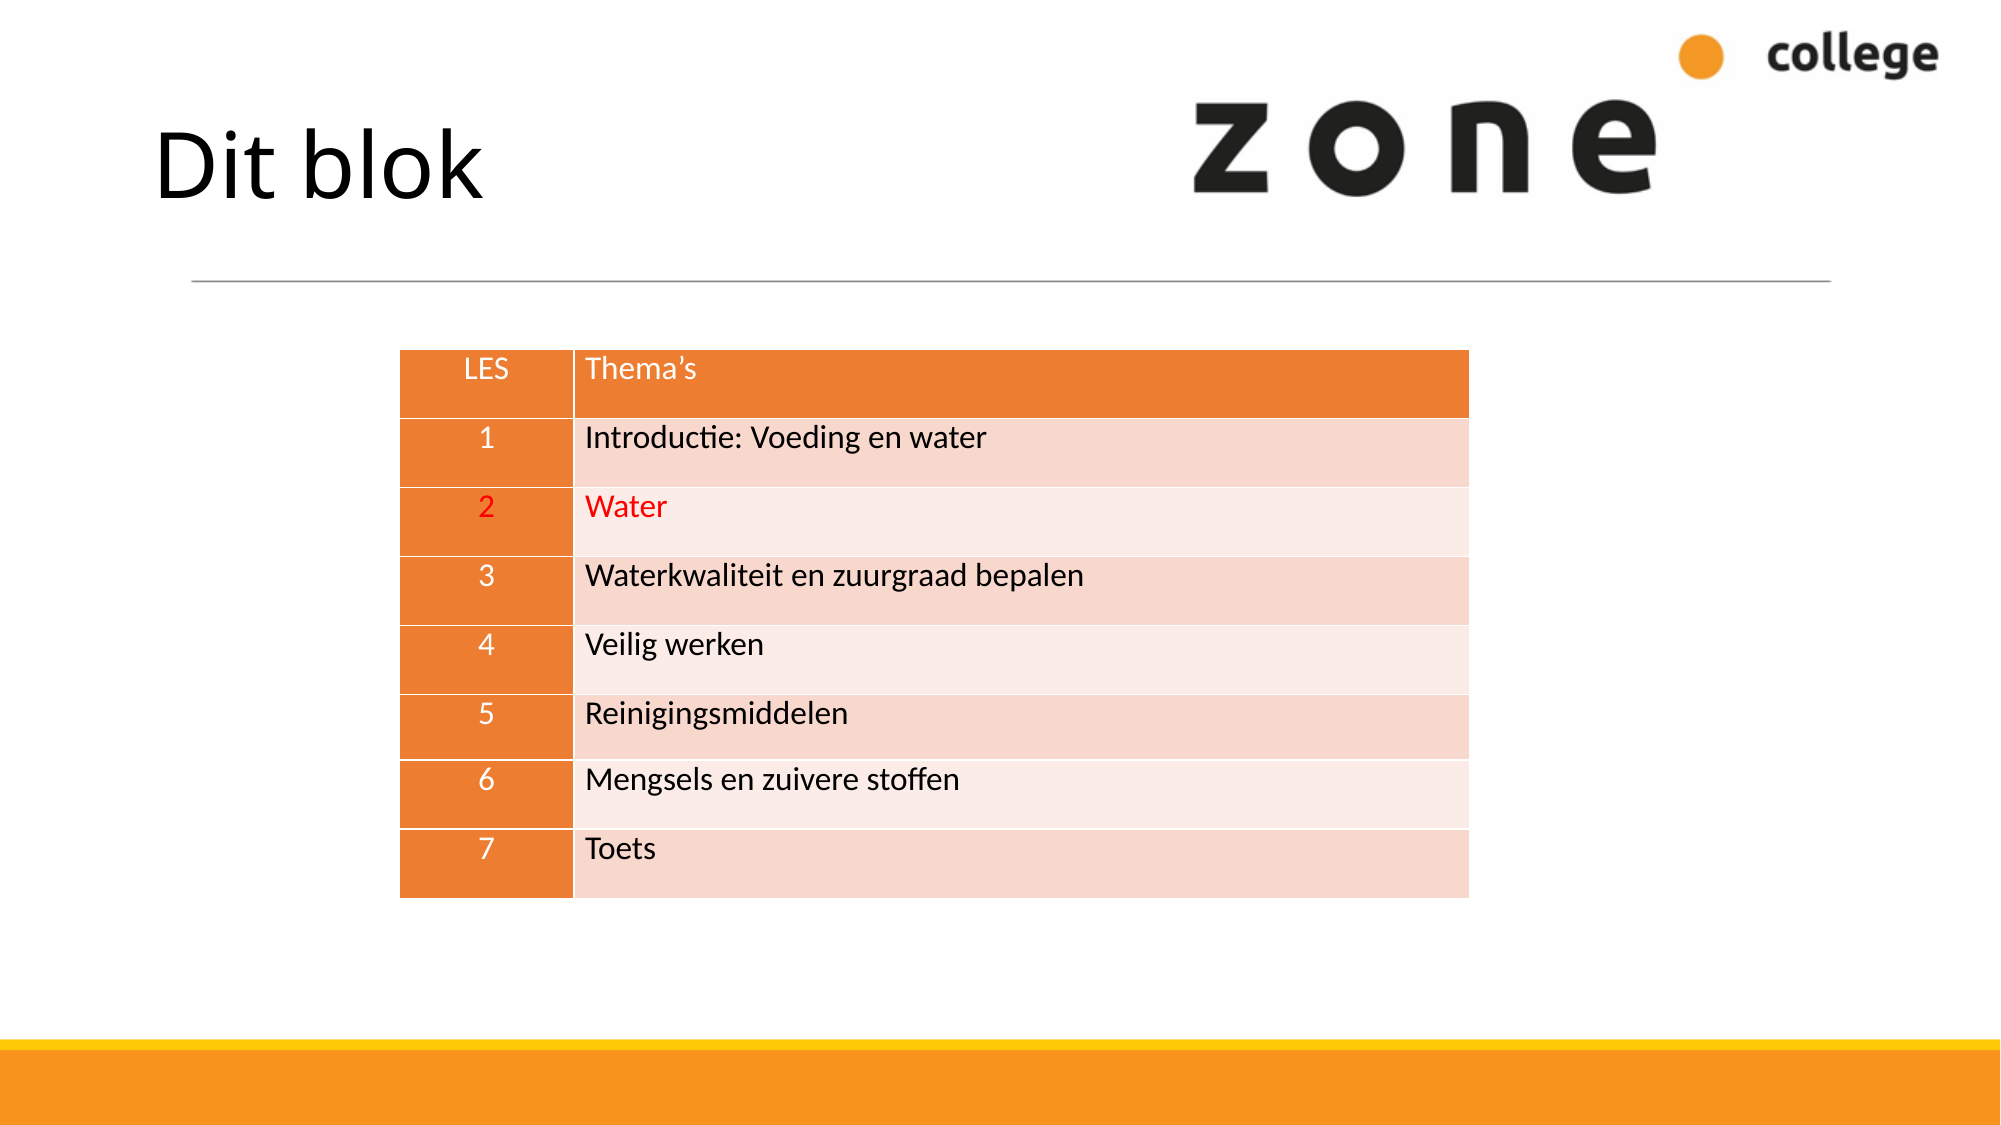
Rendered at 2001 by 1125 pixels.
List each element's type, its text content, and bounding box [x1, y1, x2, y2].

table_cell Water [575, 488, 1469, 556]
table_cell Toets [575, 830, 1469, 898]
table_cell Veilig werken [575, 626, 1469, 694]
table_header LES [400, 350, 573, 418]
table_cell 7 [400, 830, 573, 898]
table_cell 6 [400, 761, 573, 828]
table_cell 3 [400, 557, 573, 625]
picture [0, 0, 2001, 1125]
table_cell 4 [400, 626, 573, 694]
table_cell Mengsels en zuivere stoffen [575, 761, 1469, 828]
table_cell 1 [400, 419, 573, 487]
table_cell 5 [400, 695, 573, 759]
table_cell 2 [400, 488, 573, 556]
table_cell Waterkwaliteit en zuurgraad bepalen [575, 557, 1469, 625]
table_cell Introductie: Voeding en water [575, 419, 1469, 487]
table_cell Reinigingsmiddelen [575, 695, 1469, 759]
table_header Thema’s [575, 350, 1469, 418]
title Dit blok [137, 59, 1863, 278]
